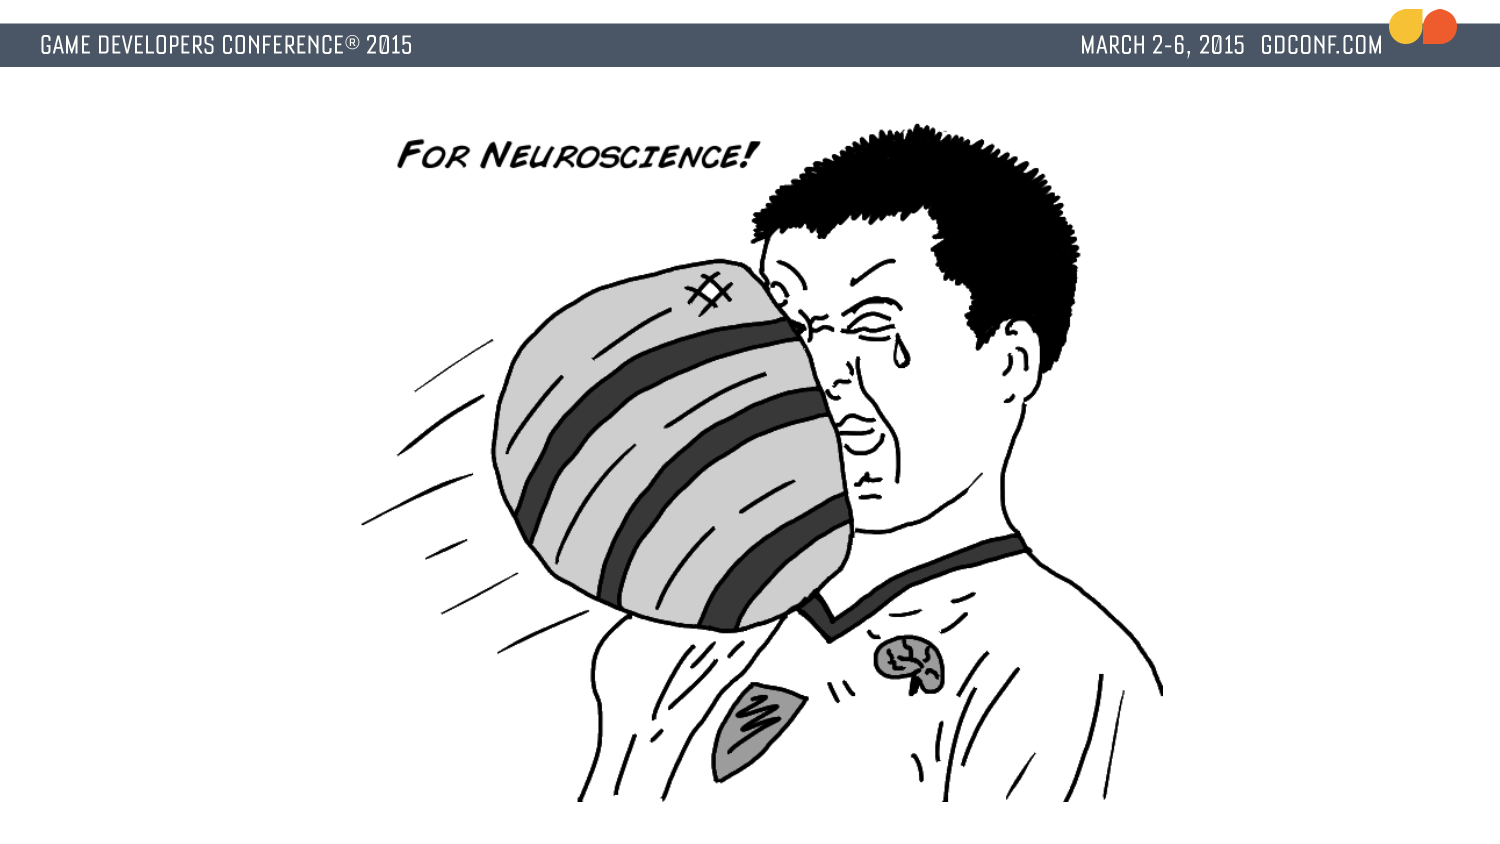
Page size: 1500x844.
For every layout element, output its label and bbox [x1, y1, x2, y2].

picture [349, 96, 1163, 802]
picture [0, 9, 1500, 67]
